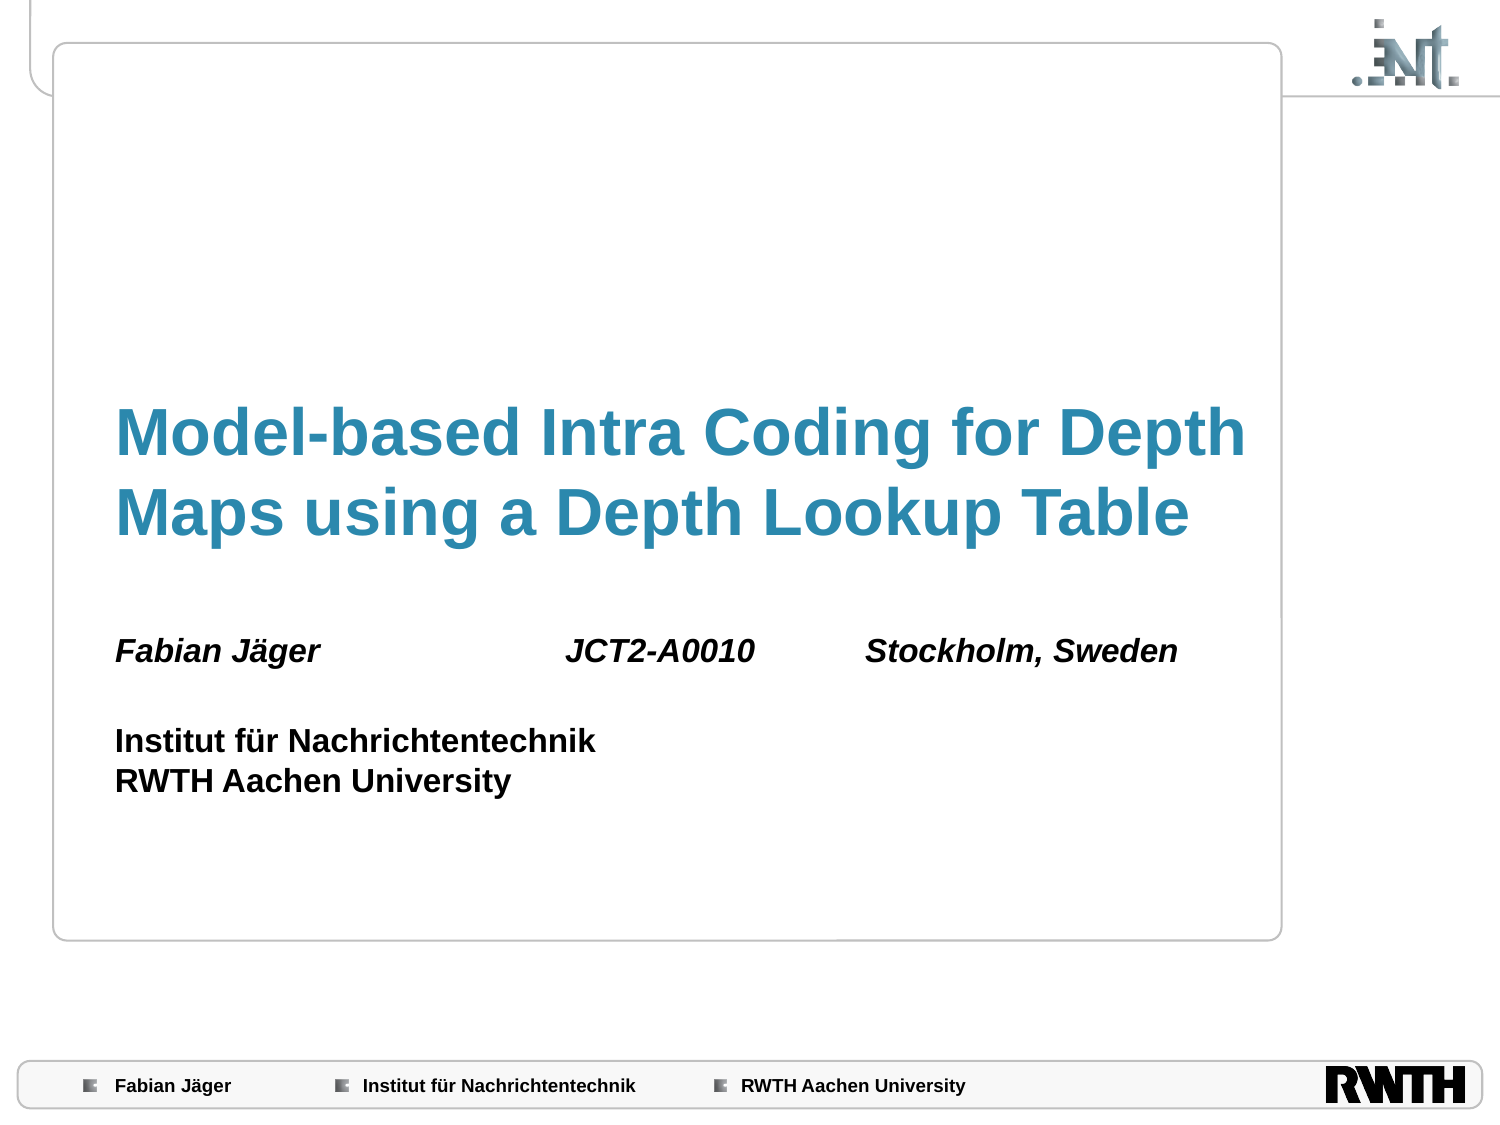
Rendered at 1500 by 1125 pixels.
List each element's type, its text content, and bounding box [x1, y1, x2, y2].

picture [714, 1079, 727, 1092]
title Model-based Intra Coding for Depth Maps using a Depth Lookup Table [100, 375, 1282, 563]
subtitle Fabian Jäger JCT2-A0010 Stockholm, Sweden [100, 621, 1270, 712]
picture [1325, 1066, 1468, 1104]
picture [1352, 19, 1459, 90]
picture [83, 1079, 97, 1092]
picture [335, 1079, 349, 1092]
